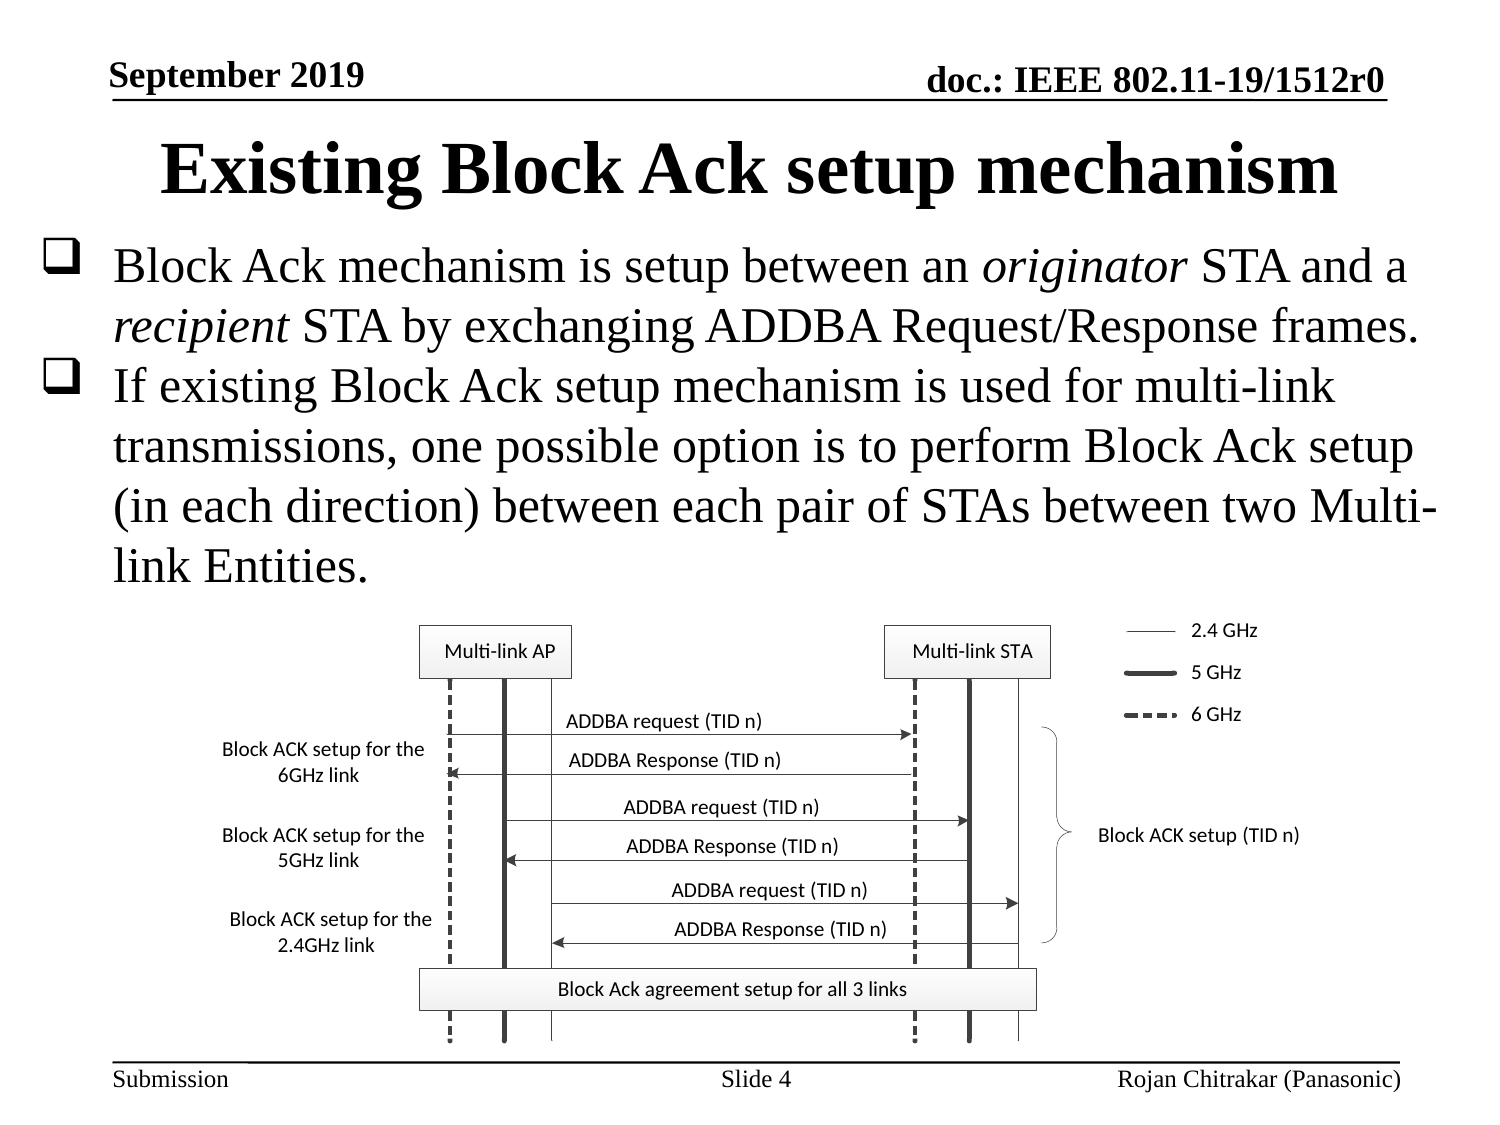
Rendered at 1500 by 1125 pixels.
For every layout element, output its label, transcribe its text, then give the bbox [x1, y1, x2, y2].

picture [209, 612, 1303, 1047]
footer Rojan Chitrakar (Panasonic) [949, 1061, 1402, 1093]
text_box Existing Block Ack setup mechanism [0, 111, 1500, 225]
text_box Block Ack mechanism is setup between an originator STA and a recipient STA by exchanging ADDBA Request/Response frames. If existing Block Ack setup mechanism is used for multi-link transmissions, one possible option is to perform Block Ack setup (in each direction) between each pair of STAs between two Multi-link Entities. [24, 224, 1463, 600]
slide_number Slide 4 [712, 1061, 800, 1093]
